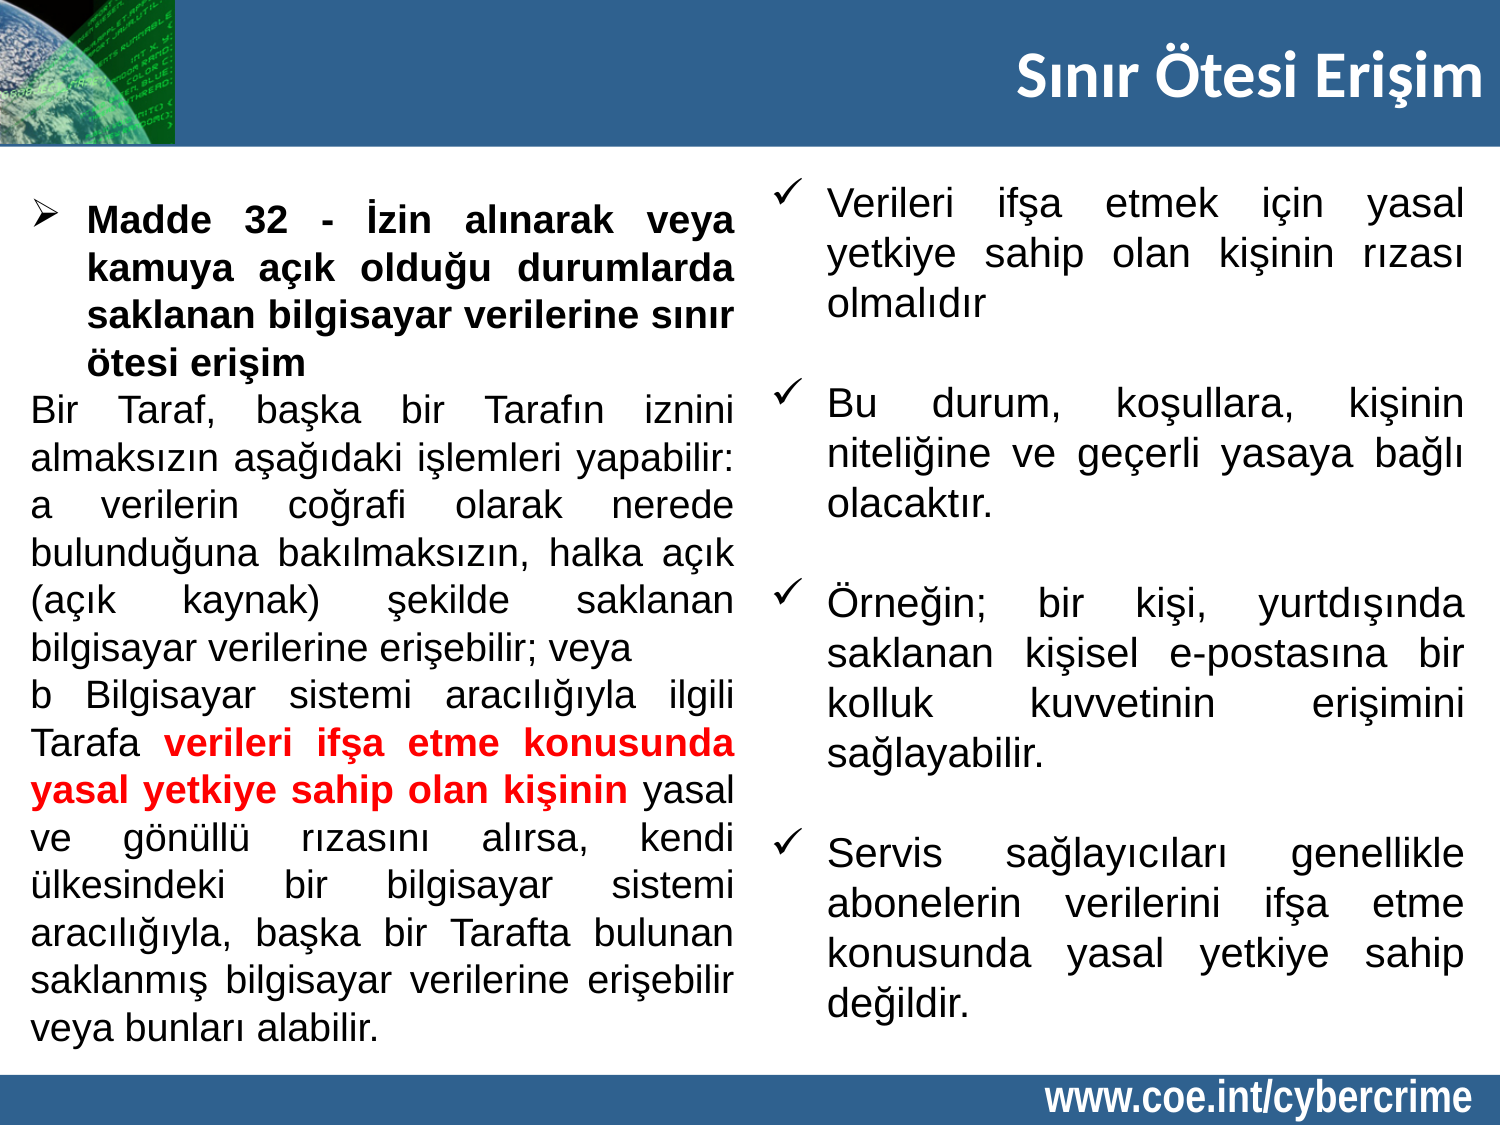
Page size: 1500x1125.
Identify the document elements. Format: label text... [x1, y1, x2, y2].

text_box Verileri ifşa etmek için yasal yetkiye sahip olan kişinin rızası olmalıdır Bu durum, koşullara, kişinin niteliğine ve geçerli yasaya bağlı olacaktır. Örneğin; bir kişi, yurtdışında saklanan kişisel e-postasına bir kolluk kuvvetinin erişimini sağlayabilir. Servis sağlayıcıları genellikle abonelerin verilerini ifşa etme konusunda yasal yetkiye sahip değildir. [755, 168, 1480, 1034]
text_box Sınır Ötesi Erişim [177, 0, 1500, 149]
picture [0, 0, 175, 144]
text_box [0, 1073, 1030, 1125]
text_box www.coe.int/cybercrime [1030, 1059, 1500, 1125]
text_box Madde 32 - İzin alınarak veya kamuya açık olduğu durumlarda saklanan bilgisayar verilerine sınır ötesi erişim Bir Taraf, başka bir Tarafın iznini almaksızın aşağıdaki işlemleri yapabilir: a verilerin coğrafi olarak nerede bulunduğuna bakılmaksızın, halka açık (açık kaynak) şekilde saklanan bilgisayar verilerine erişebilir; veya b Bilgisayar sistemi aracılığıyla ilgili Tarafa verileri ifşa etme konusunda yasal yetkiye sahip olan kişinin yasal ve gönüllü rızasını alırsa, kendi ülkesindeki bir bilgisayar sistemi aracılığıyla, başka bir Tarafta bulunan saklanmış bilgisayar verilerine erişebilir veya bunları alabilir. [15, 186, 750, 1057]
